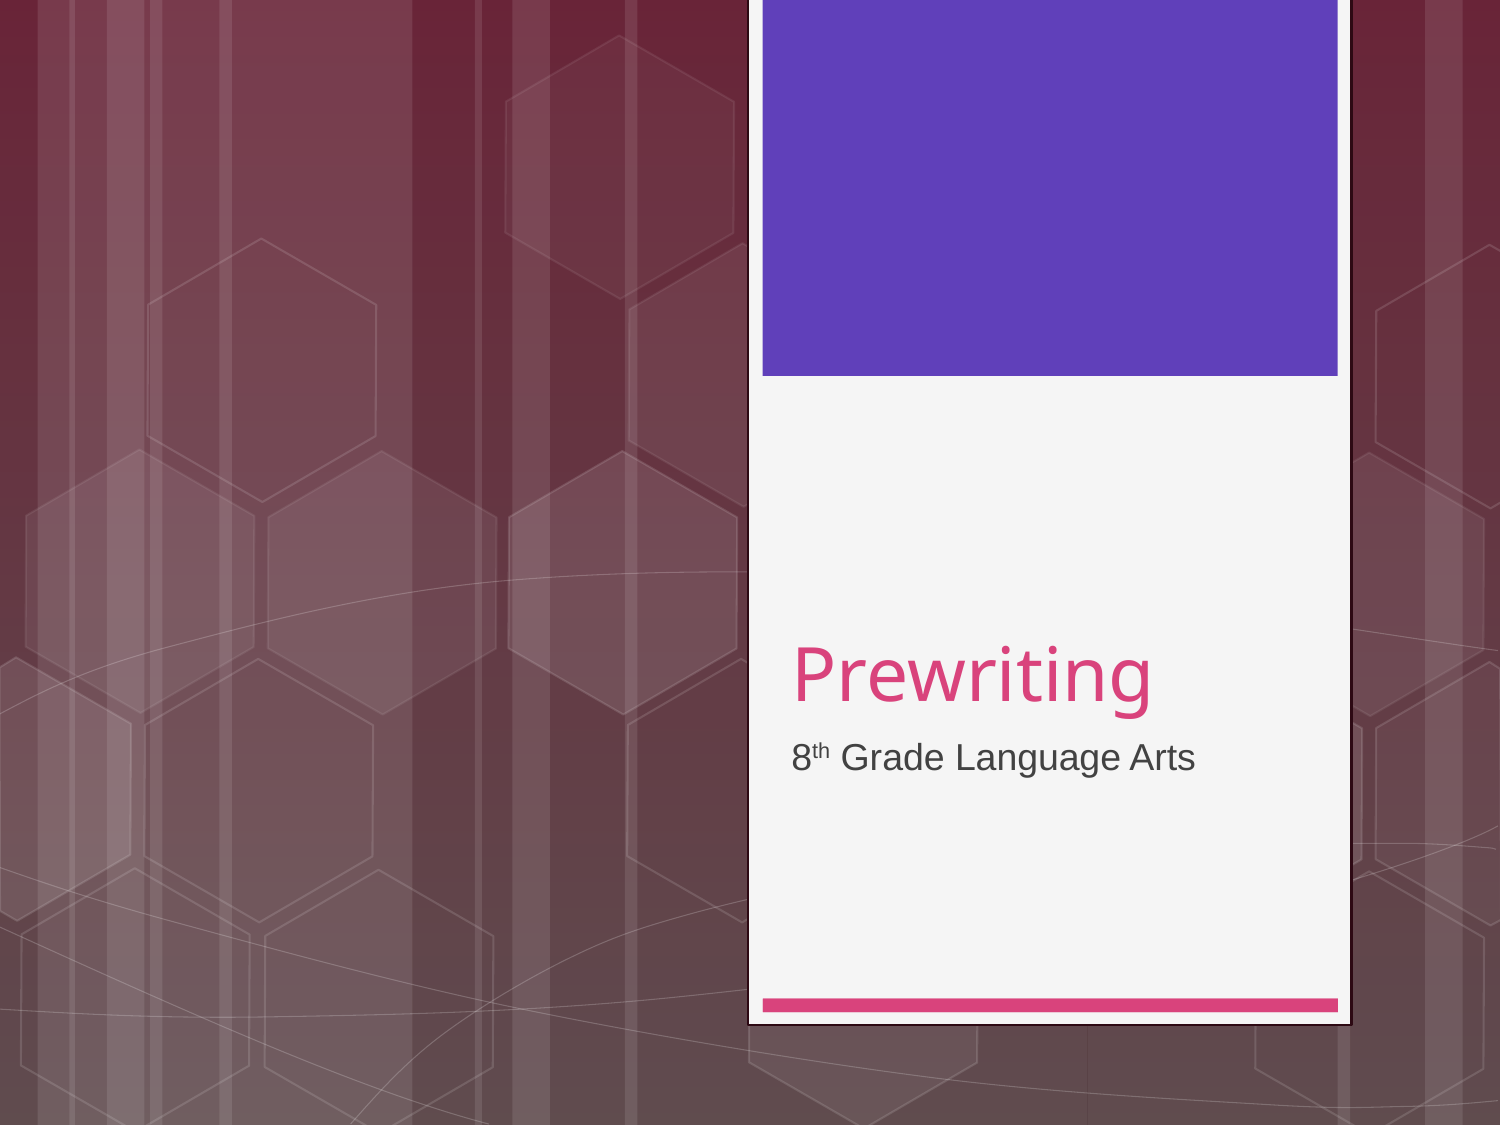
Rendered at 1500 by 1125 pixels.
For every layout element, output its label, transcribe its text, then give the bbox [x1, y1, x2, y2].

subtitle 8th Grade Language Arts [776, 725, 1320, 933]
title Prewriting [776, 444, 1320, 724]
